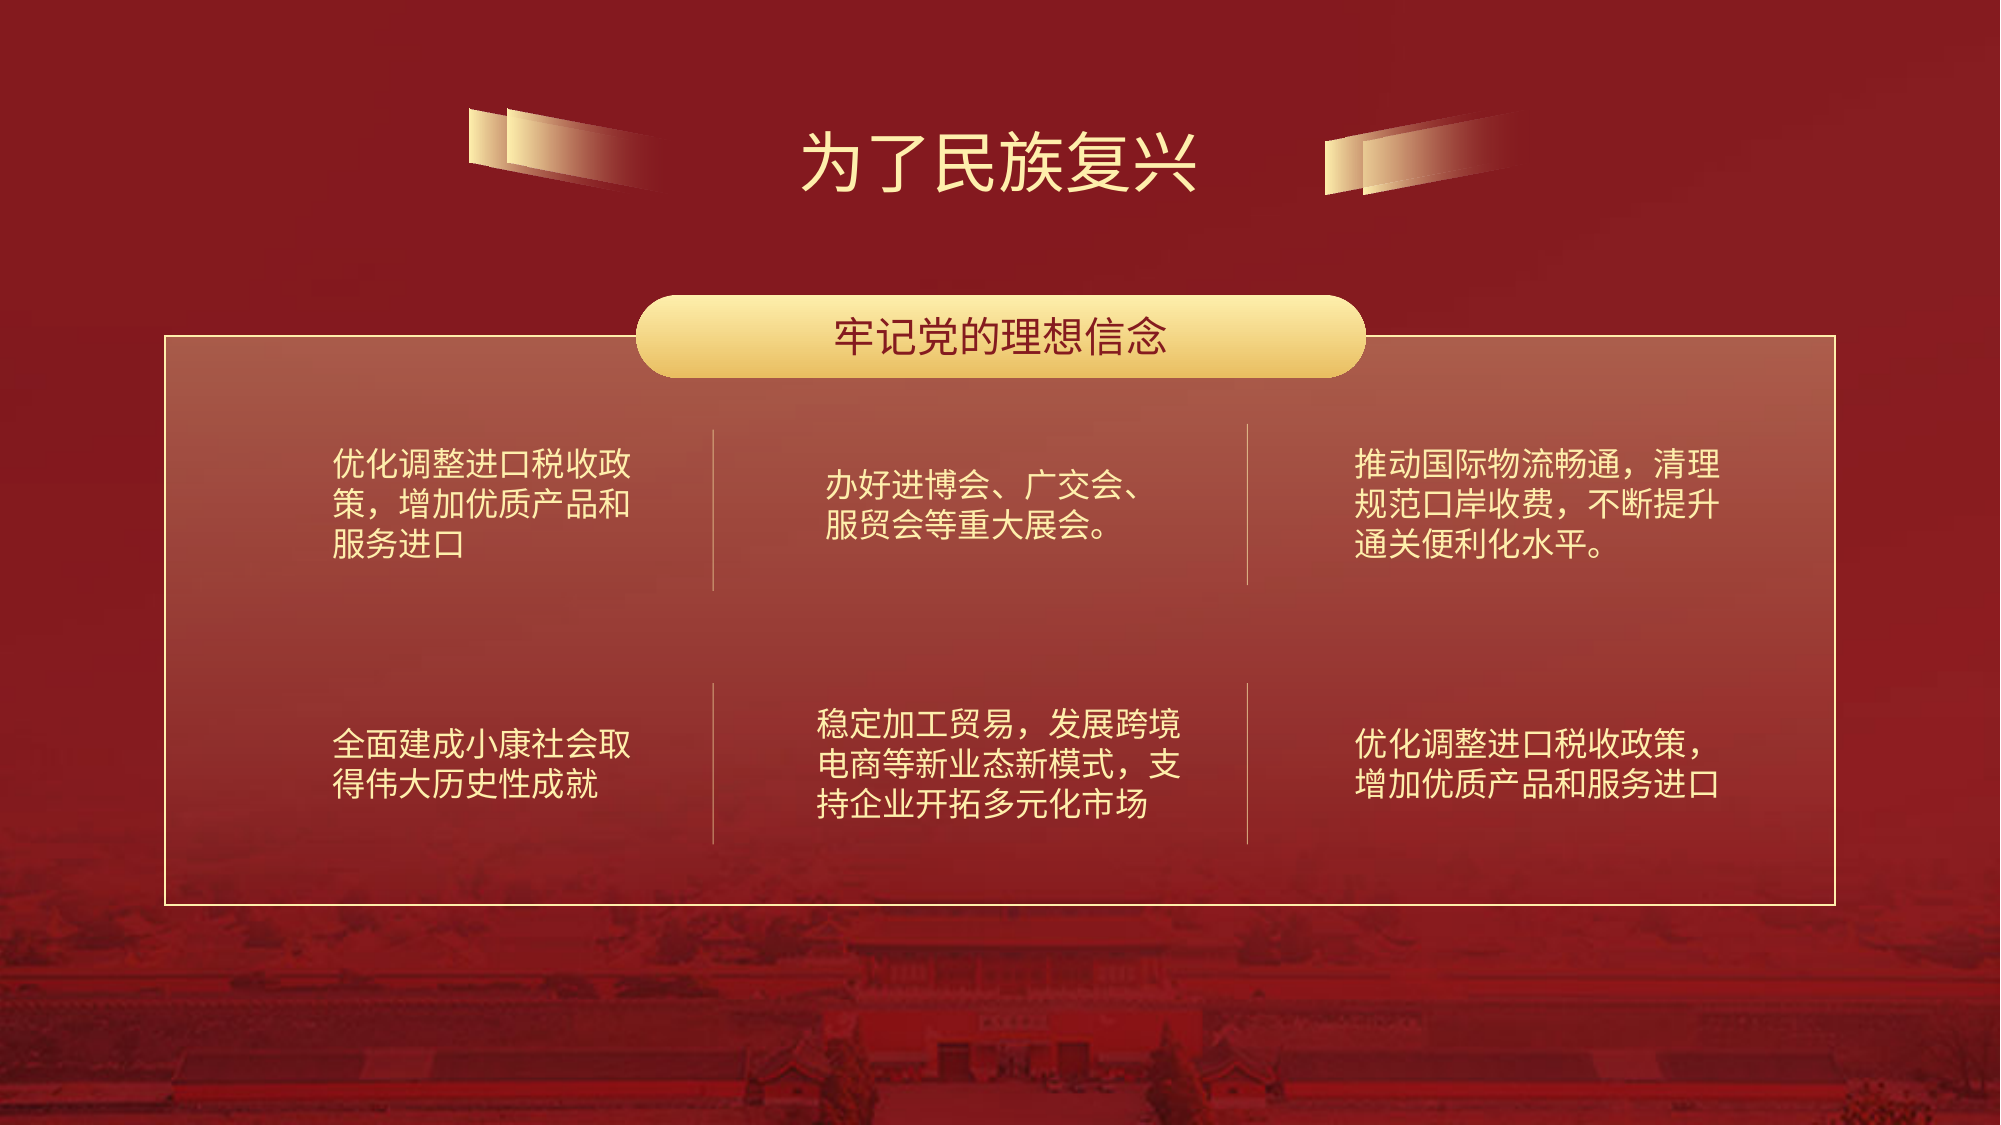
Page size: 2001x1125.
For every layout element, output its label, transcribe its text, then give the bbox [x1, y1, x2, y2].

text_box 全面建成小康社会取得伟大历史性成就 [300, 715, 655, 811]
text_box 牢记党的理想信念 [819, 303, 1183, 369]
text_box 优化调整进口税收政策，增加优质产品和服务进口 [1322, 715, 1752, 811]
text_box 为了民族复兴 [372, 113, 1626, 209]
text_box 优化调整进口税收政策，增加优质产品和服务进口 [300, 436, 655, 571]
text_box 办好进博会、广交会、服贸会等重大展会。 [792, 456, 1185, 551]
text_box 推动国际物流畅通，清理规范口岸收费，不断提升通关便利化水平。 [1322, 436, 1752, 571]
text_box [1325, 108, 1531, 195]
text_box [635, 293, 1367, 379]
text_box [469, 108, 675, 195]
picture [0, 0, 2000, 1125]
text_box [164, 335, 1836, 906]
text_box 稳定加工贸易，发展跨境电商等新业态新模式，支持企业开拓多元化市场 [784, 695, 1216, 831]
